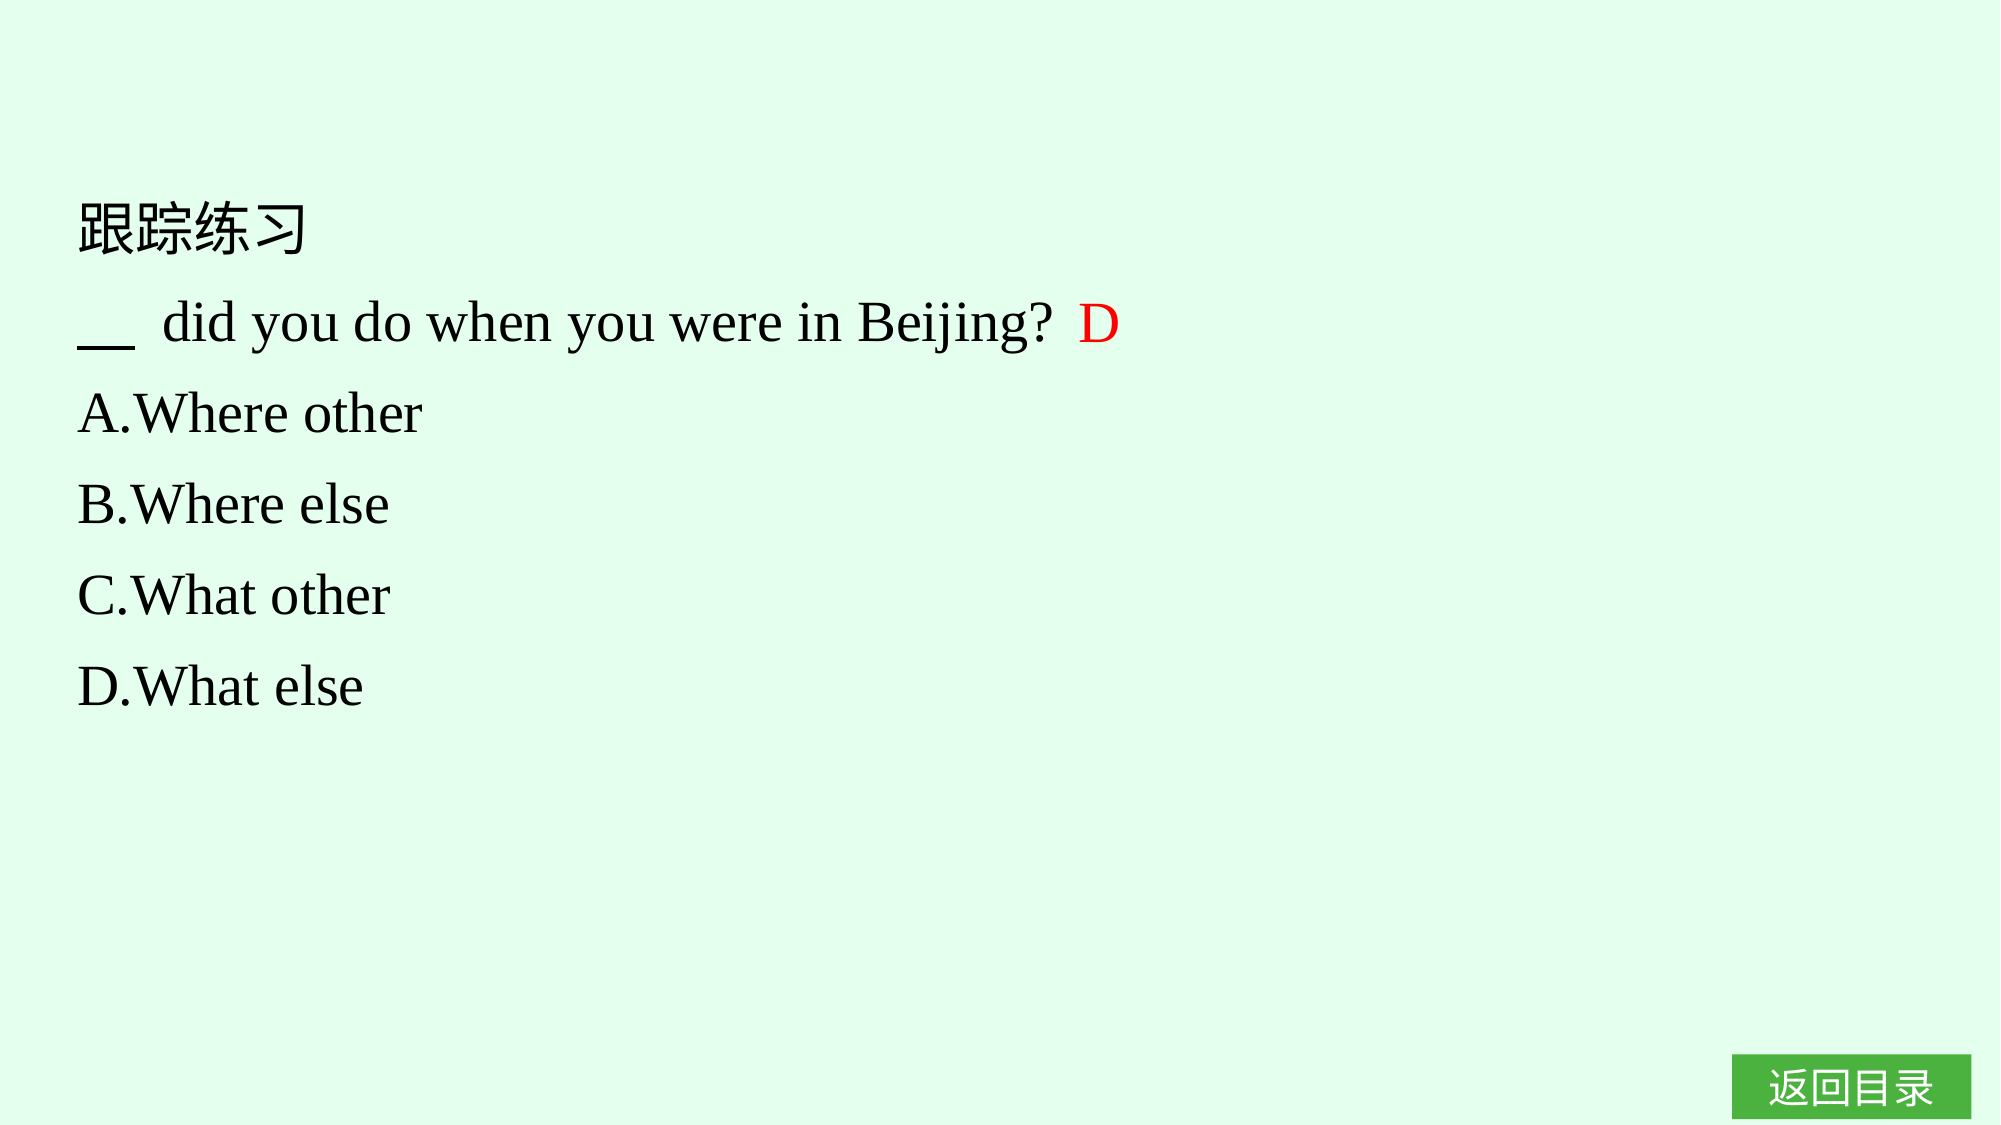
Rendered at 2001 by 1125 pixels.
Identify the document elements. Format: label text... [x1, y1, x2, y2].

text_box 跟踪练习 did you do when you were in Beijing? A.Where other B.Where else C.What other D.What else [62, 163, 1938, 725]
text_box D [1063, 276, 1136, 362]
